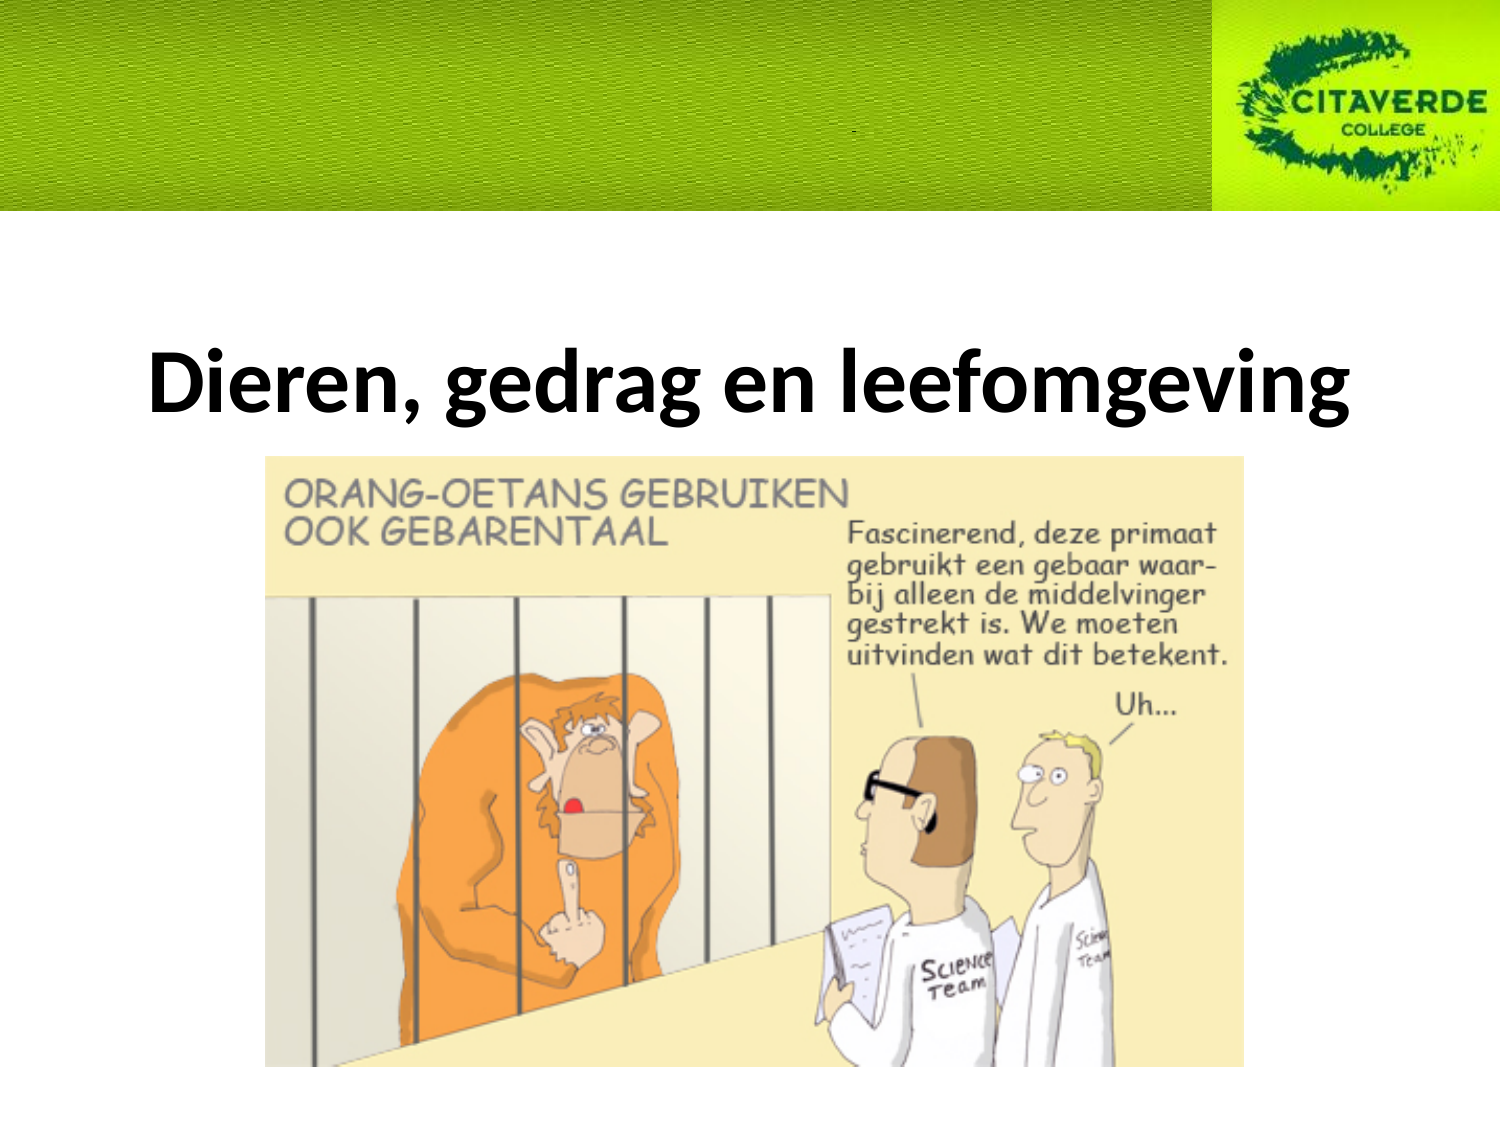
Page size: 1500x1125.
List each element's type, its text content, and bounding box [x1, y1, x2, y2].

title Dieren, gedrag en leefomgeving [111, 255, 1388, 497]
picture [0, 0, 1500, 212]
picture [265, 455, 1244, 1067]
